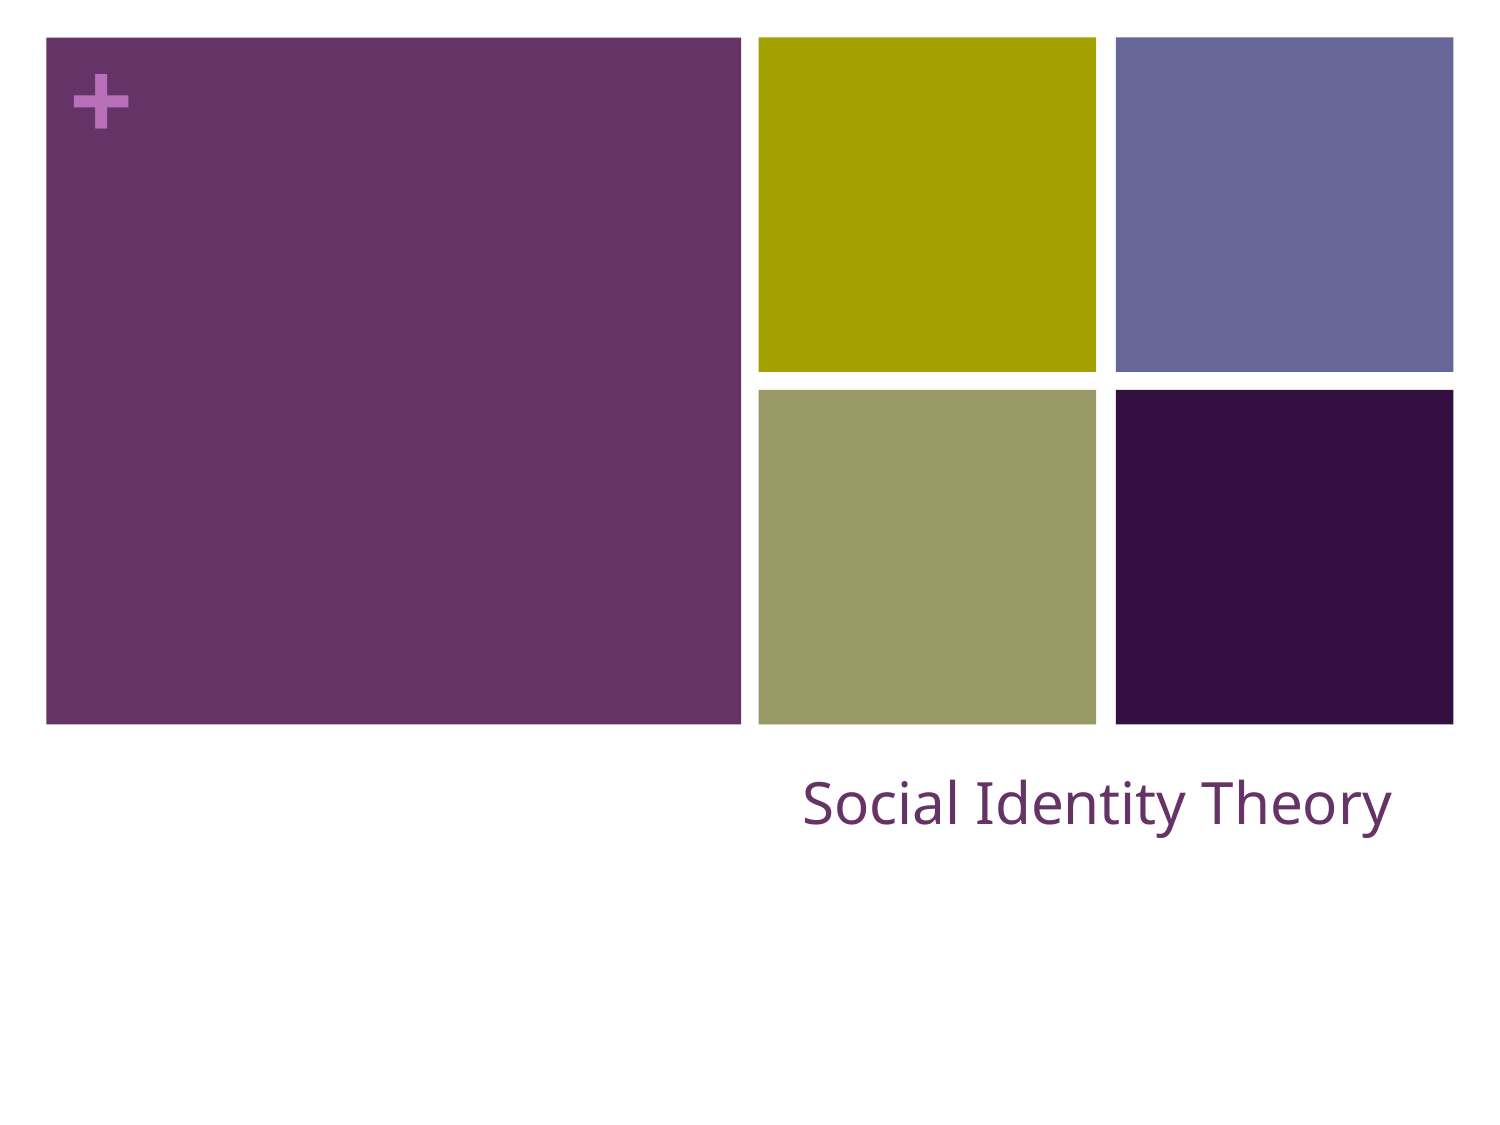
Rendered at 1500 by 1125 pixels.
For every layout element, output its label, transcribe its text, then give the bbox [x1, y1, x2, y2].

title Social Identity Theory [787, 758, 1450, 912]
